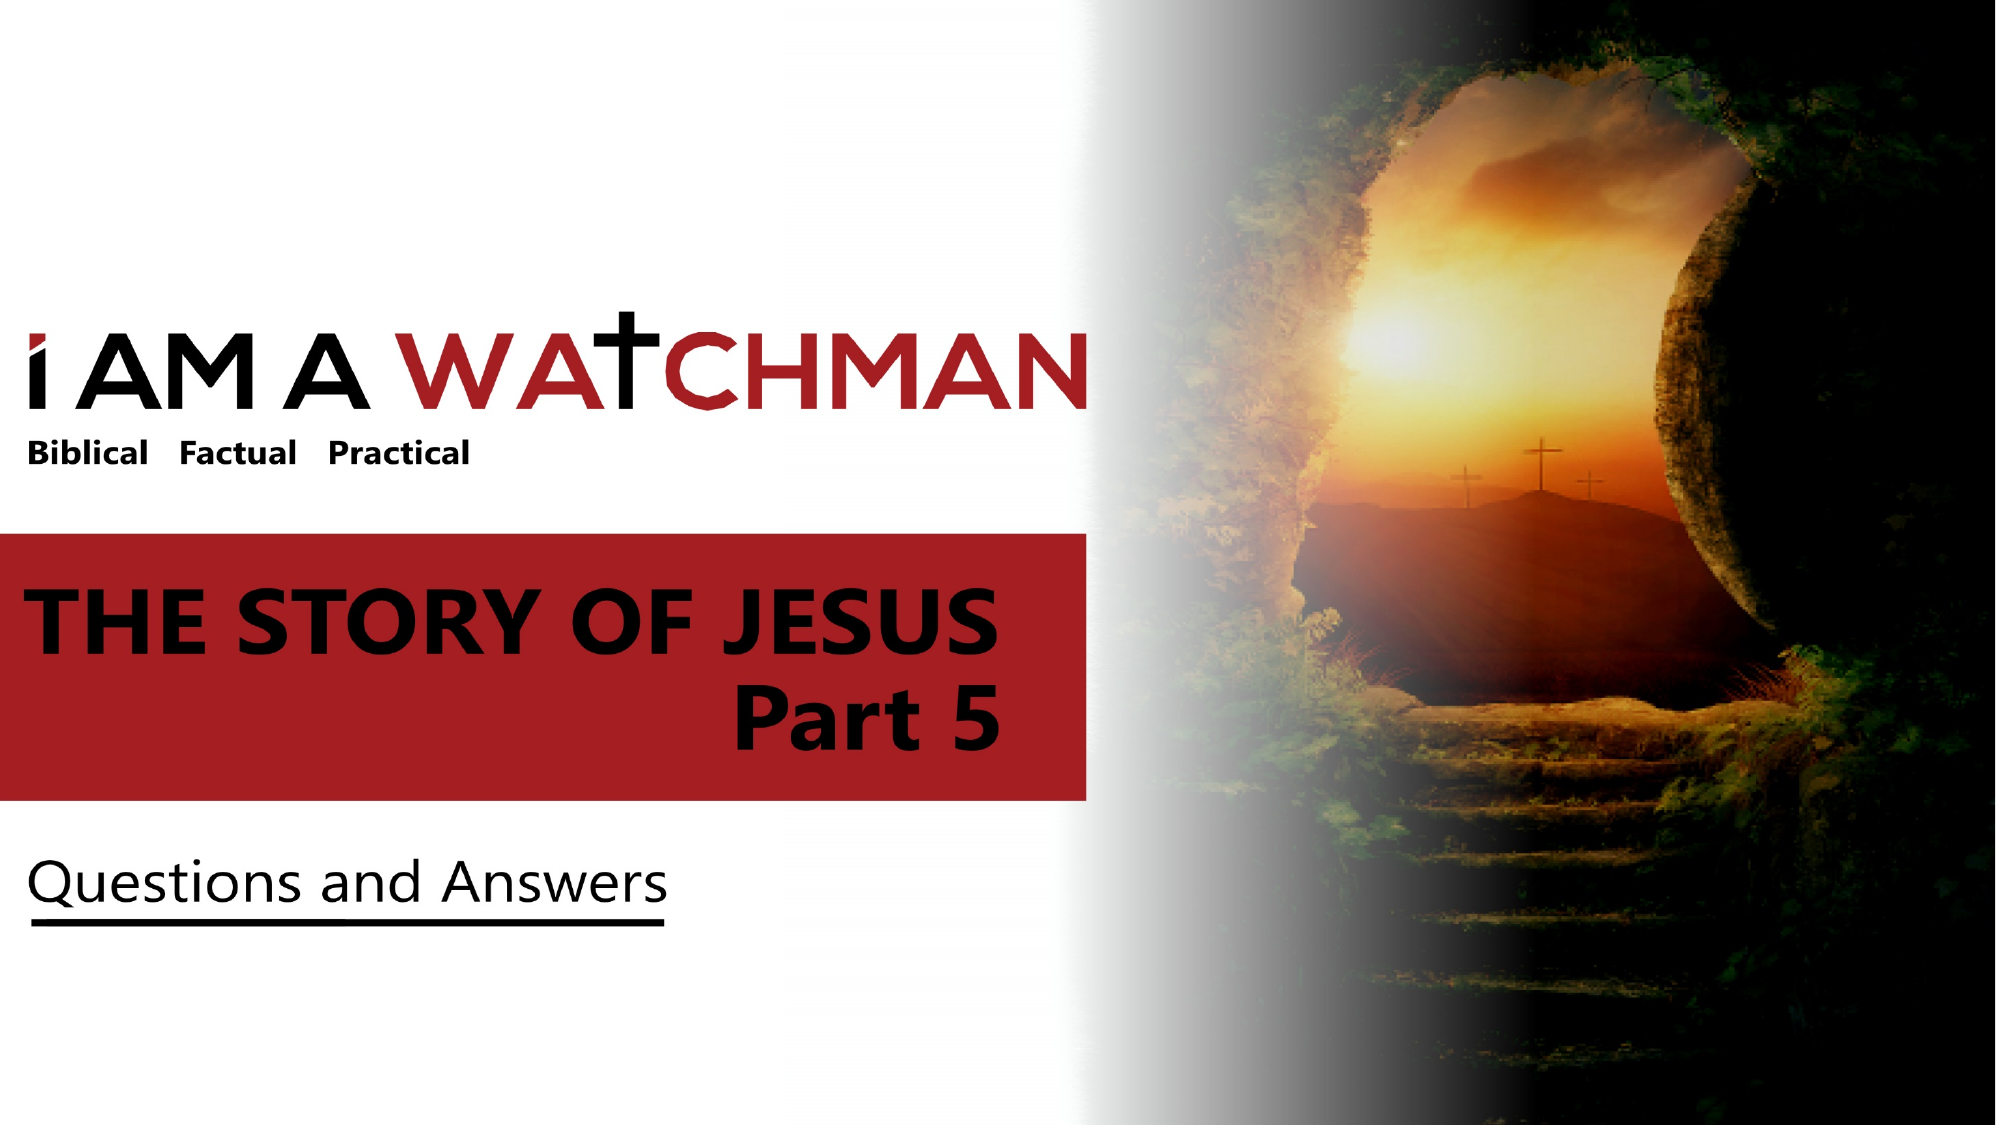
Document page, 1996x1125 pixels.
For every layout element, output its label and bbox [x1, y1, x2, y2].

list [0, 0, 1996, 1125]
